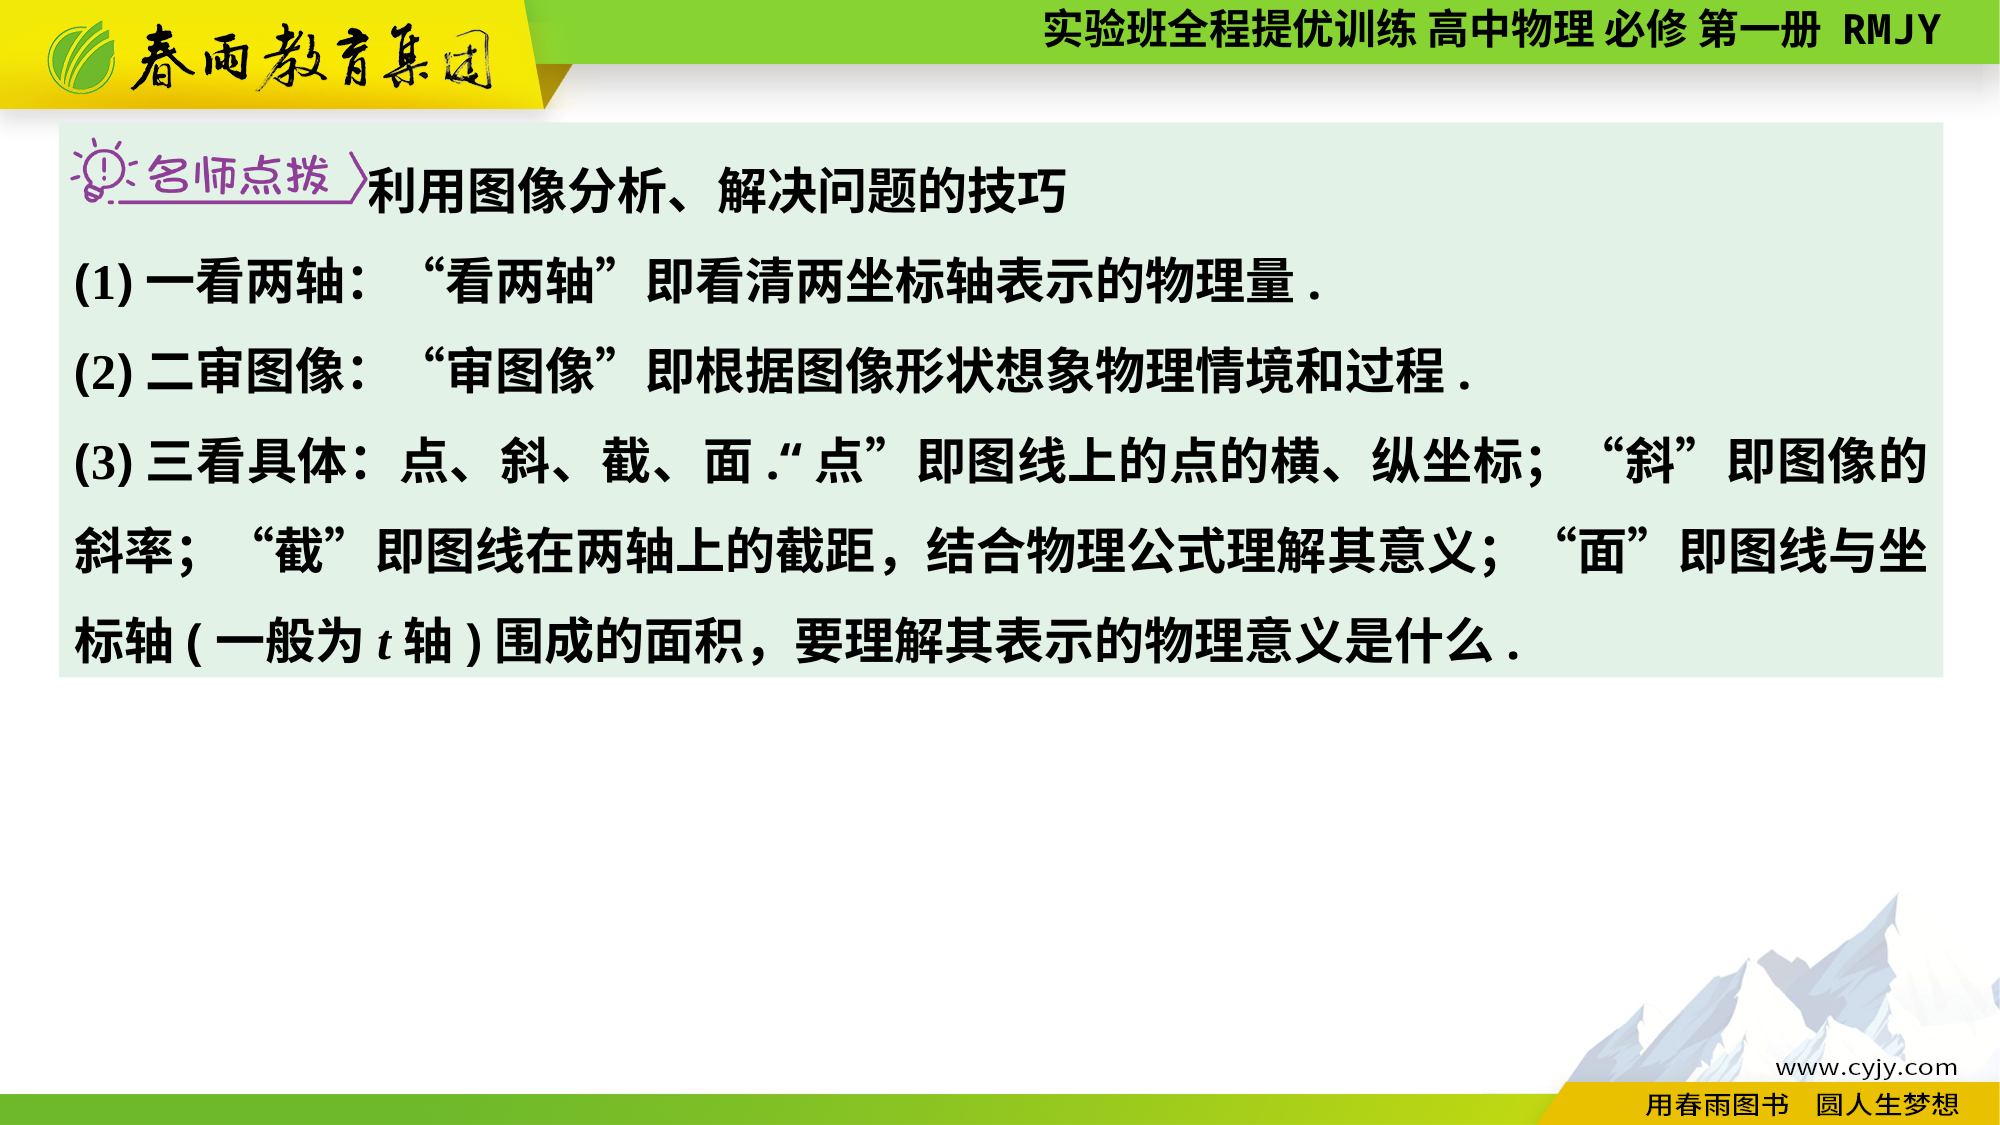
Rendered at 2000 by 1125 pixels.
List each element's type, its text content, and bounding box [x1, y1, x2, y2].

text_box 利用图像分析、解决问题的技巧 (1)一看两轴：“看两轴”即看清两坐标轴表示的物理量. (2)二审图像：“审图像”即根据图像形状想象物理情境和过程. (3)三看具体：点、斜、截、面.“点”即图线上的点的横、纵坐标；“斜”即图像的斜率；“截”即图线在两轴上的截距，结合物理公式理解其意义；“面”即图线与坐标轴(一般为t轴)围成的面积，要理解其表示的物理意义是什么. [59, 122, 1944, 678]
picture [0, 0, 2000, 1125]
